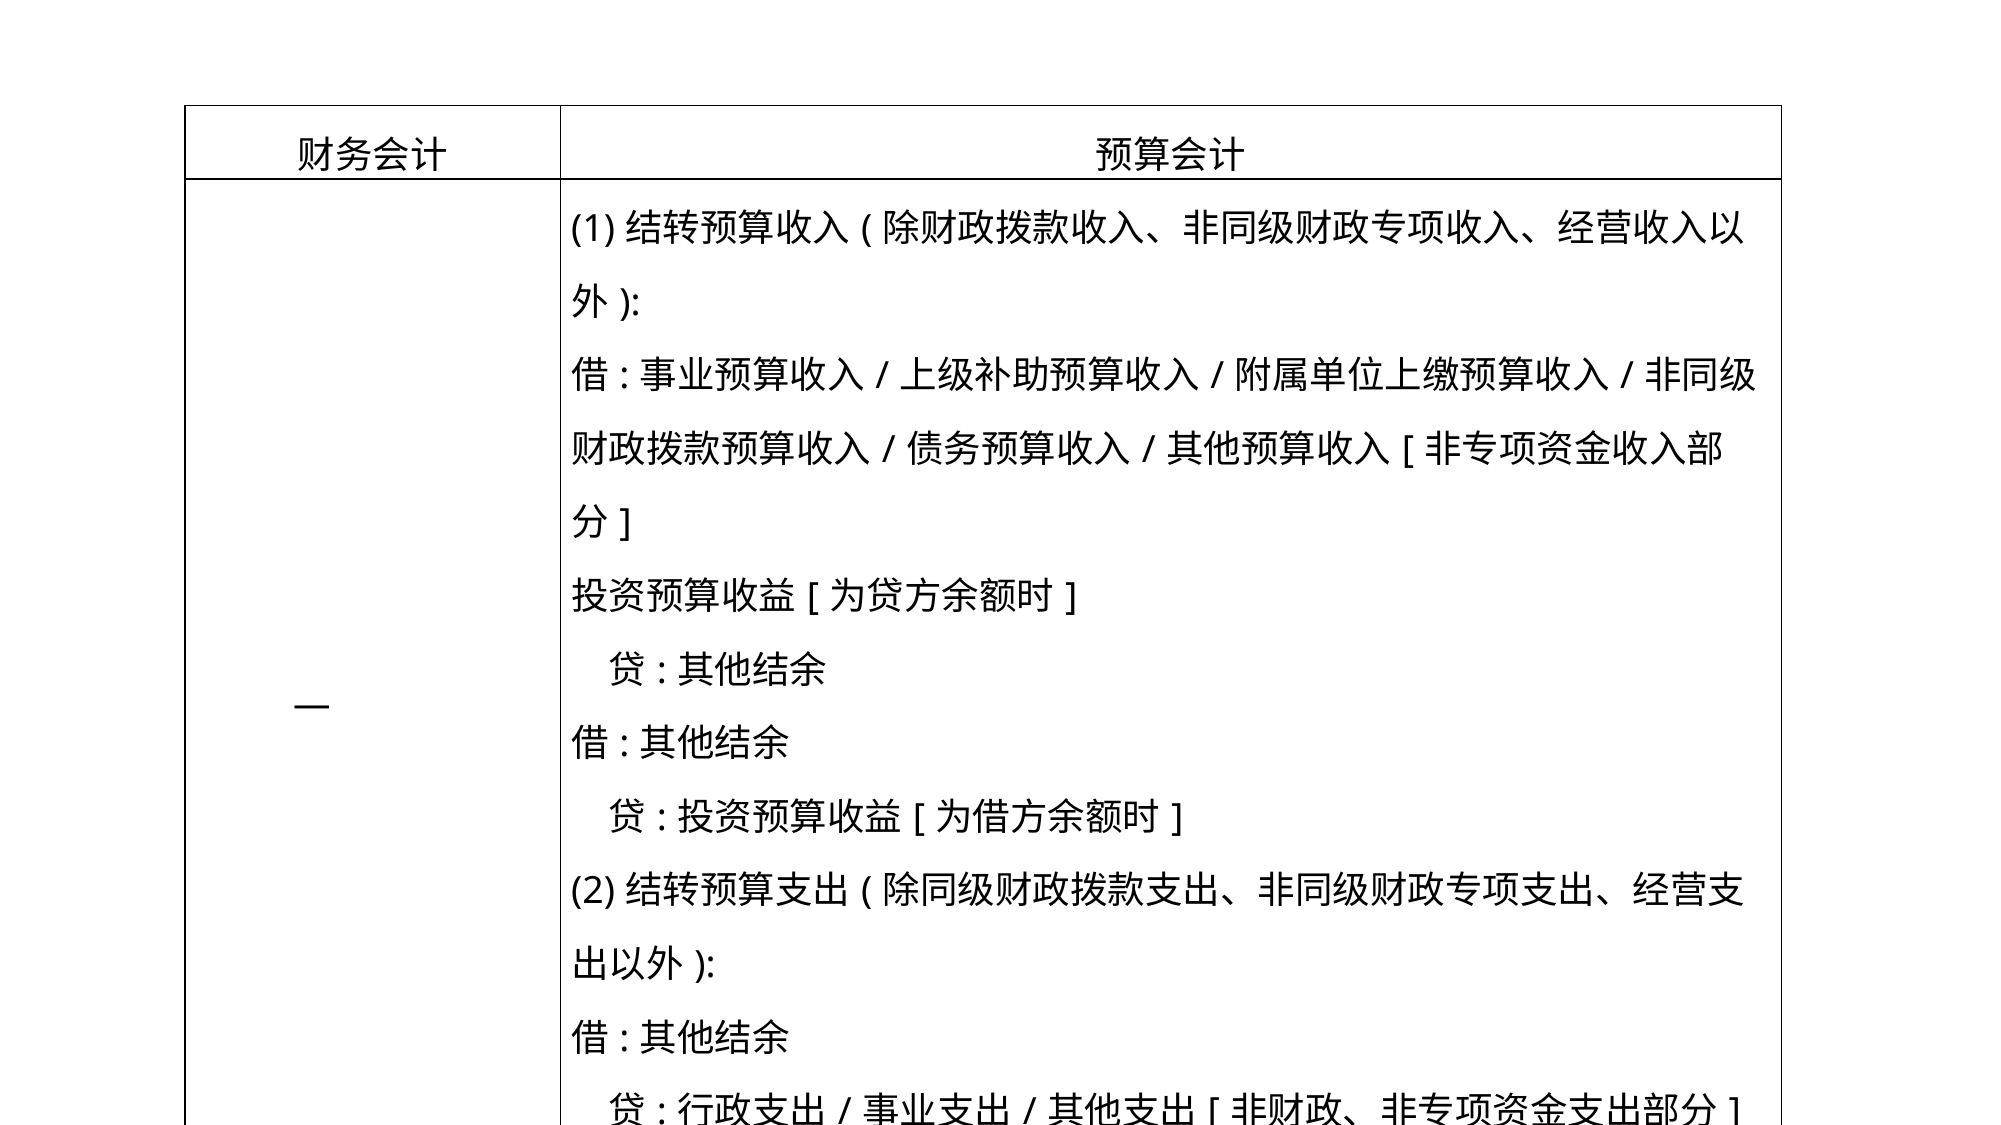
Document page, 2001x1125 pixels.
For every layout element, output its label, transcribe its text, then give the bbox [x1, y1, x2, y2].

table_header 预算会计 [561, 106, 1781, 178]
table_header 财务会计 [186, 106, 560, 178]
table_cell — [186, 180, 560, 1125]
table_cell (1)结转预算收入(除财政拨款收入、非同级财政专项收入、经营收入以外): 借:事业预算收入/上级补助预算收入/附属单位上缴预算收入/非同级财政拨款预算收入/债务预算收入/其他预算收入[非专项资金收入部分] 投资预算收益[为贷方余额时] 贷:其他结余 借:其他结余 贷:投资预算收益[为借方余额时] (2)结转预算支出(除同级财政拨款支出、非同级财政专项支出、经营支出以外): 借:其他结余 贷:行政支出/事业支出/其他支出[非财政、非专项资金支出部分] 上缴上级支出/对附属单位补助支出/投资支出/债务还本支出 [561, 180, 1781, 1125]
